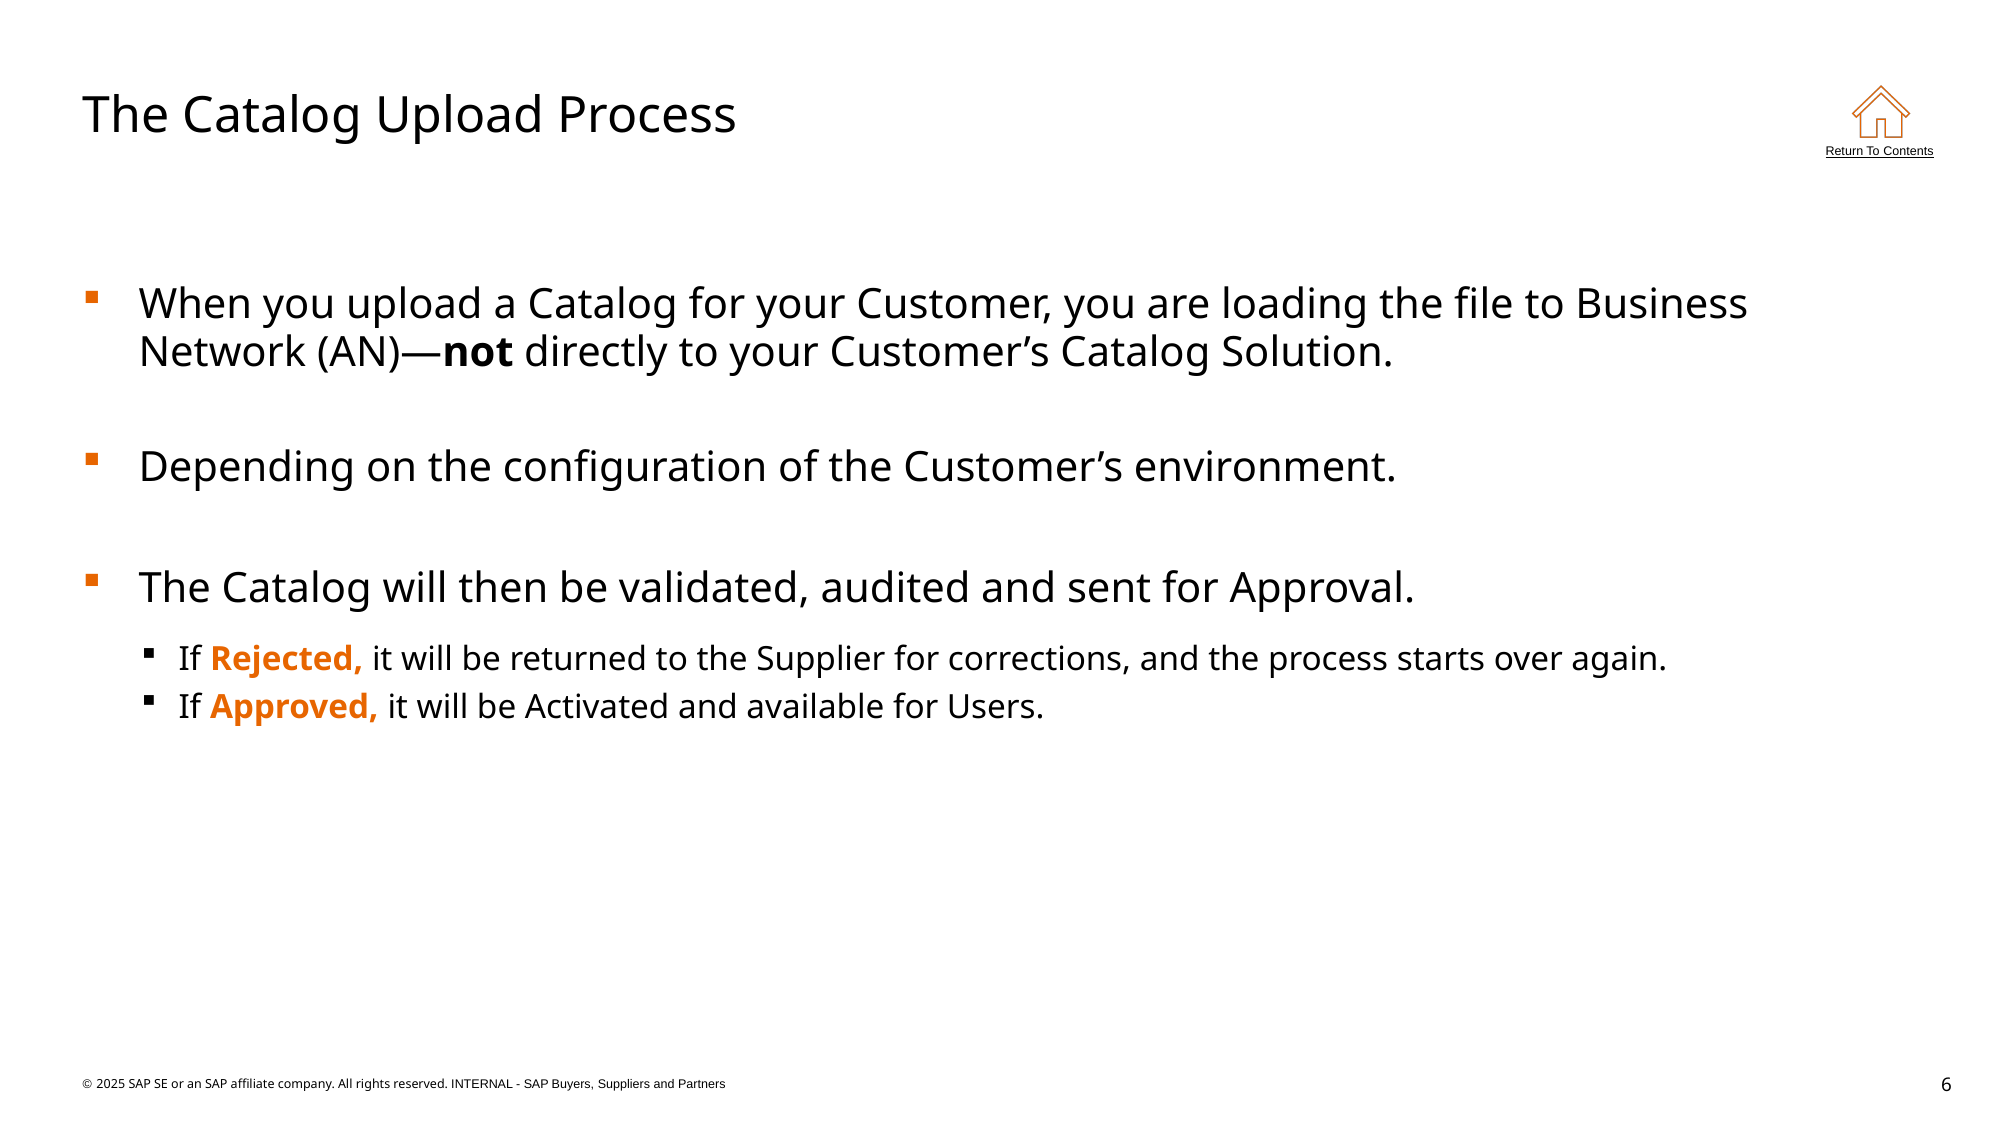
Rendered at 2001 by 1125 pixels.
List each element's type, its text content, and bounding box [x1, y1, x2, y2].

list When you upload a Catalog for your Customer, you are loading the file to Business Network (AN)—not directly to your Customer’s Catalog Solution. Depending on the configuration of the Customer’s environment. The Catalog will then be validated, audited and sent for Approval. If Rejected, it will be returned to the Supplier for corrections, and the process starts over again. If Approved, it will be Activated and available for Users. [82, 279, 1918, 1041]
title The Catalog Upload Process [82, 82, 1810, 151]
picture [1847, 76, 1915, 145]
